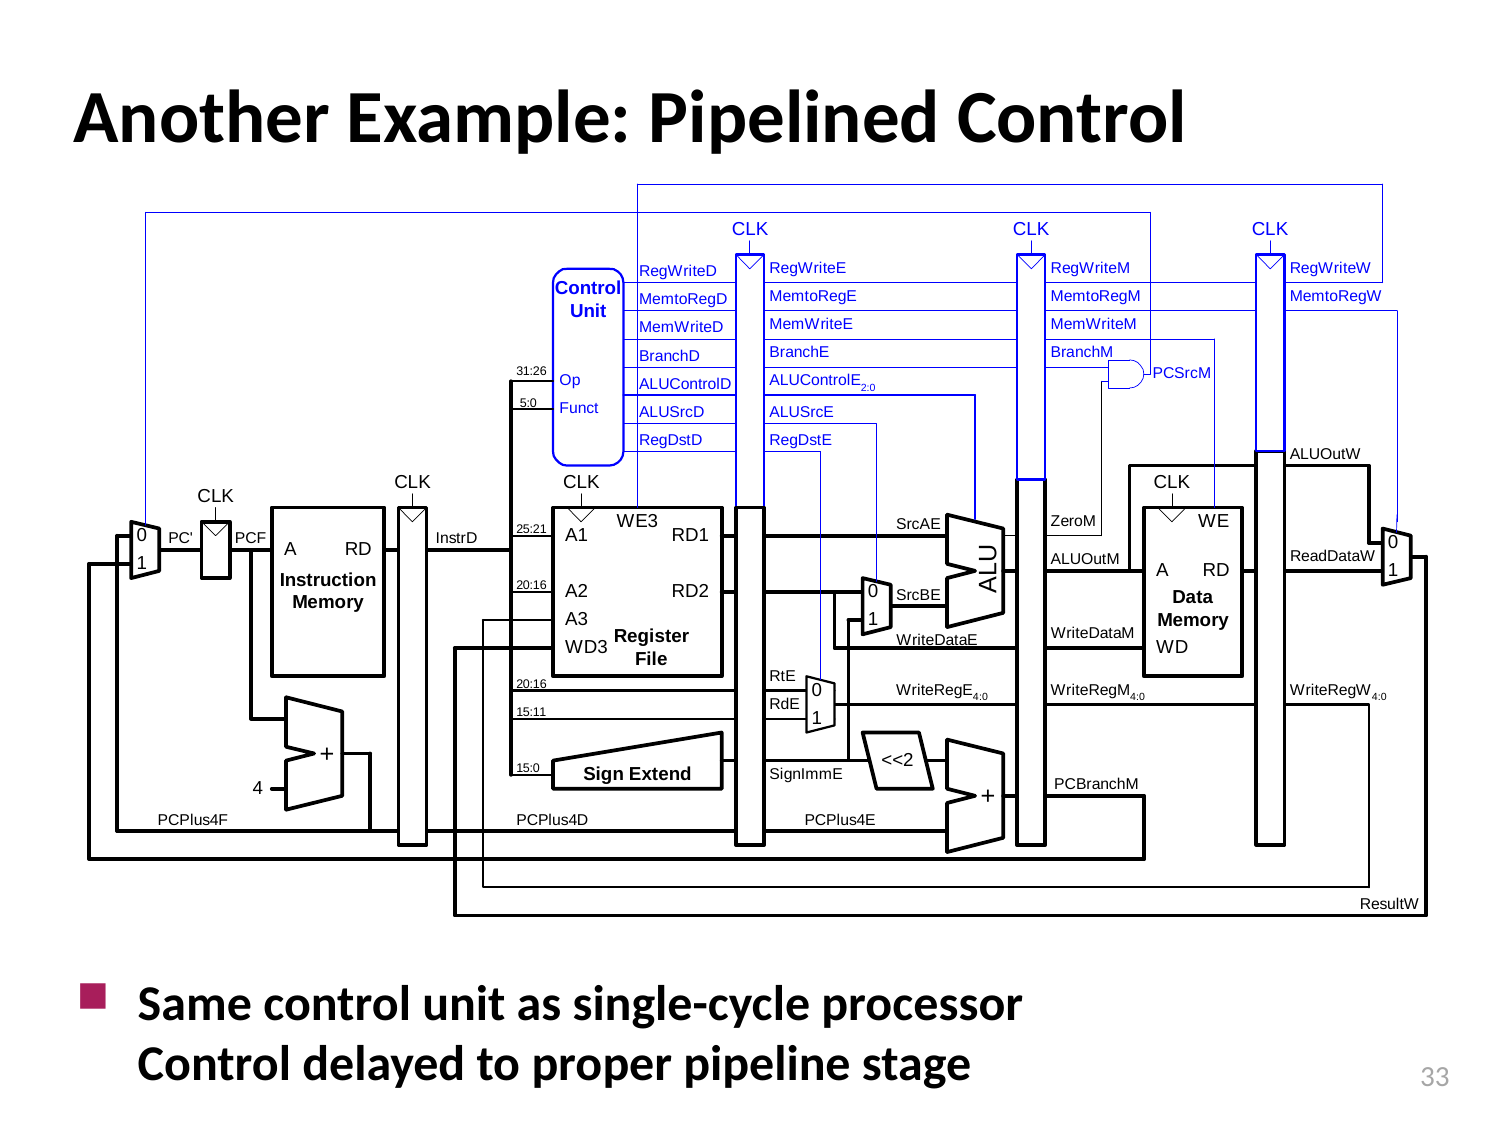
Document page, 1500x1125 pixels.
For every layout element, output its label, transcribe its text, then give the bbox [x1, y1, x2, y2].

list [81, 179, 1445, 936]
title Another Example: Pipelined Control [58, 50, 1304, 175]
list Same control unit as single-cycle processor Control delayed to proper pipeline stage [66, 962, 1362, 1113]
